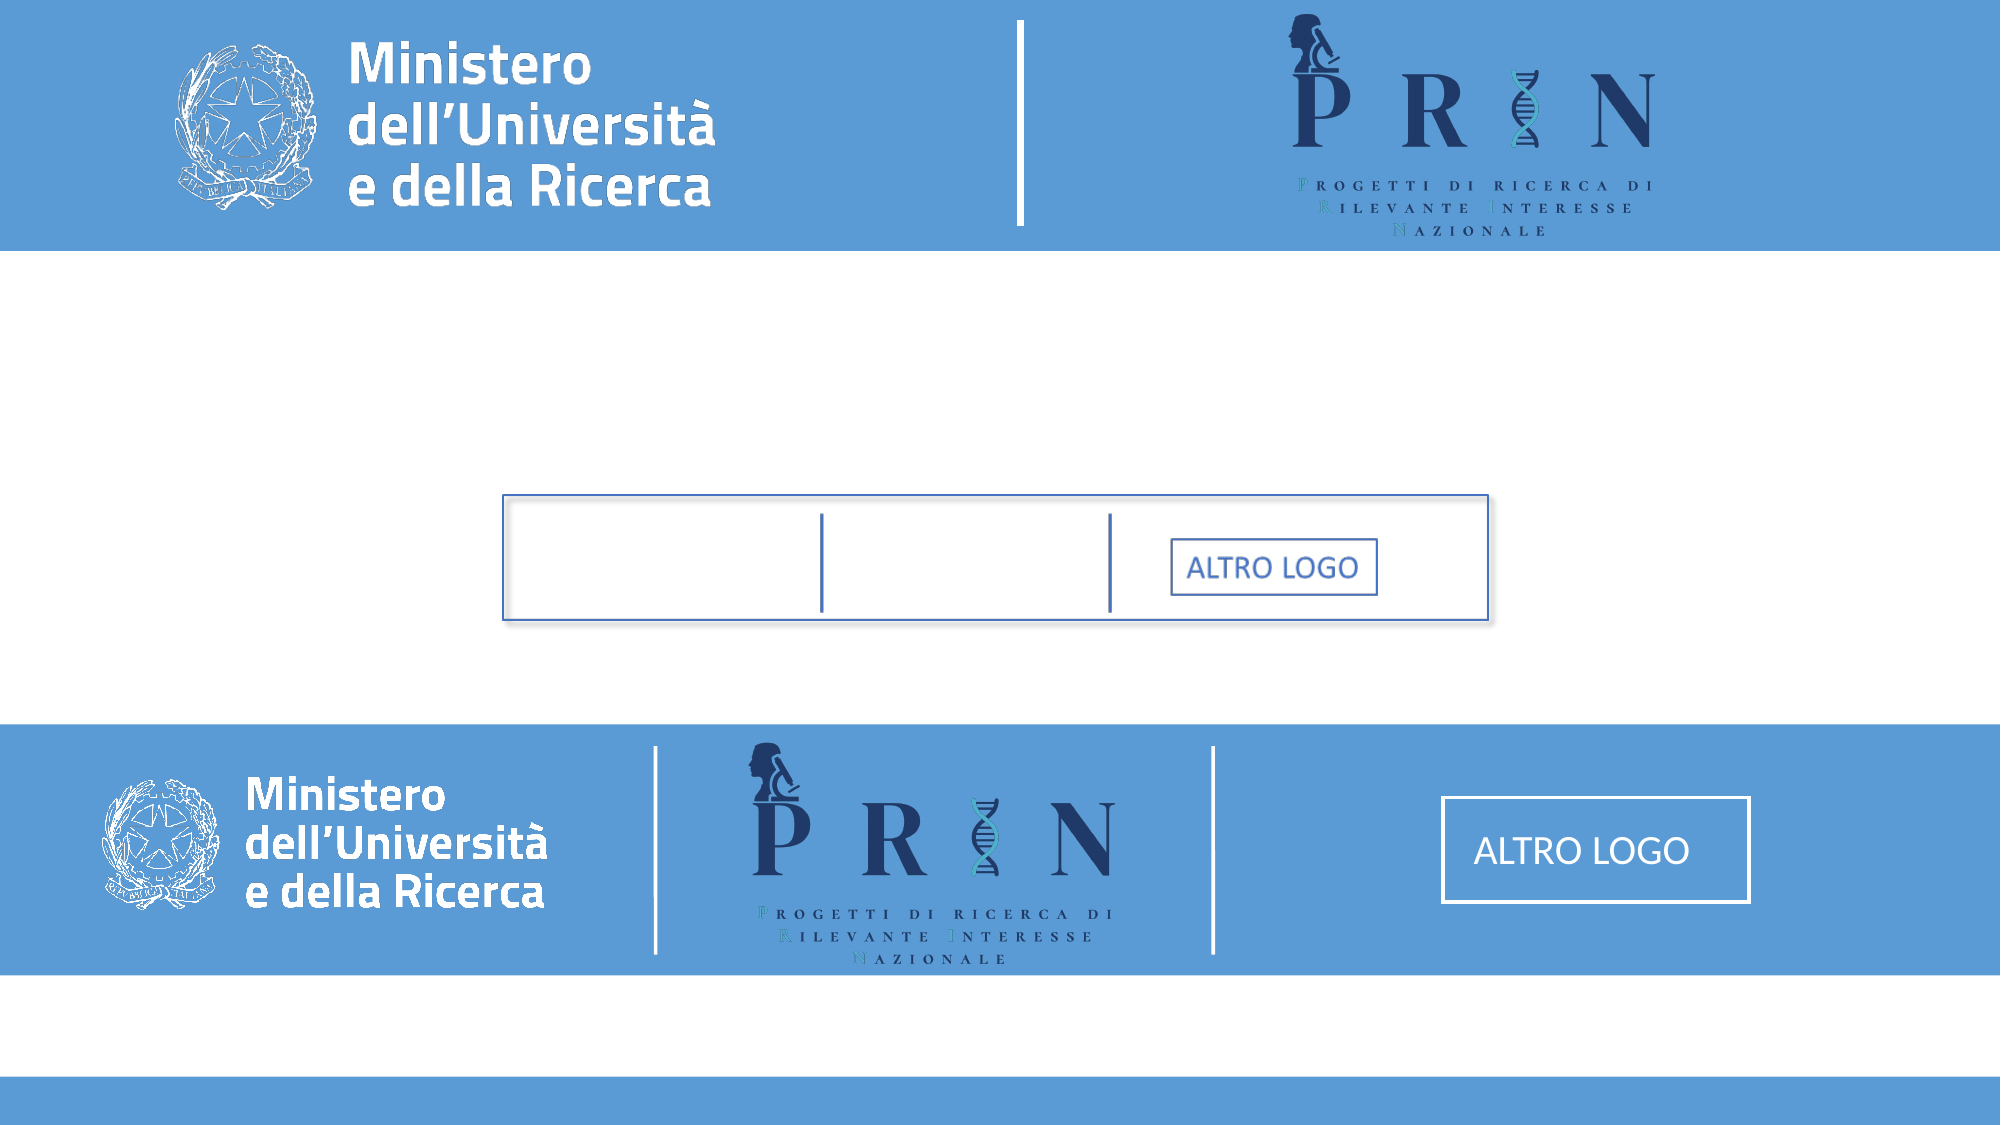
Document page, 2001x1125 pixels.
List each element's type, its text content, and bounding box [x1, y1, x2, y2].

text_box [0, 0, 1218, 252]
picture [175, 41, 715, 210]
picture [102, 776, 547, 911]
picture [498, 490, 1502, 1125]
picture [1218, 0, 1731, 397]
text_box [1191, 723, 2000, 976]
text_box [1731, 0, 2000, 252]
text_box [0, 723, 678, 976]
text_box [0, 1075, 678, 1125]
text_box ALTRO LOGO [1458, 815, 1749, 890]
text_box [1442, 797, 1750, 903]
text_box [1191, 1075, 2000, 1125]
